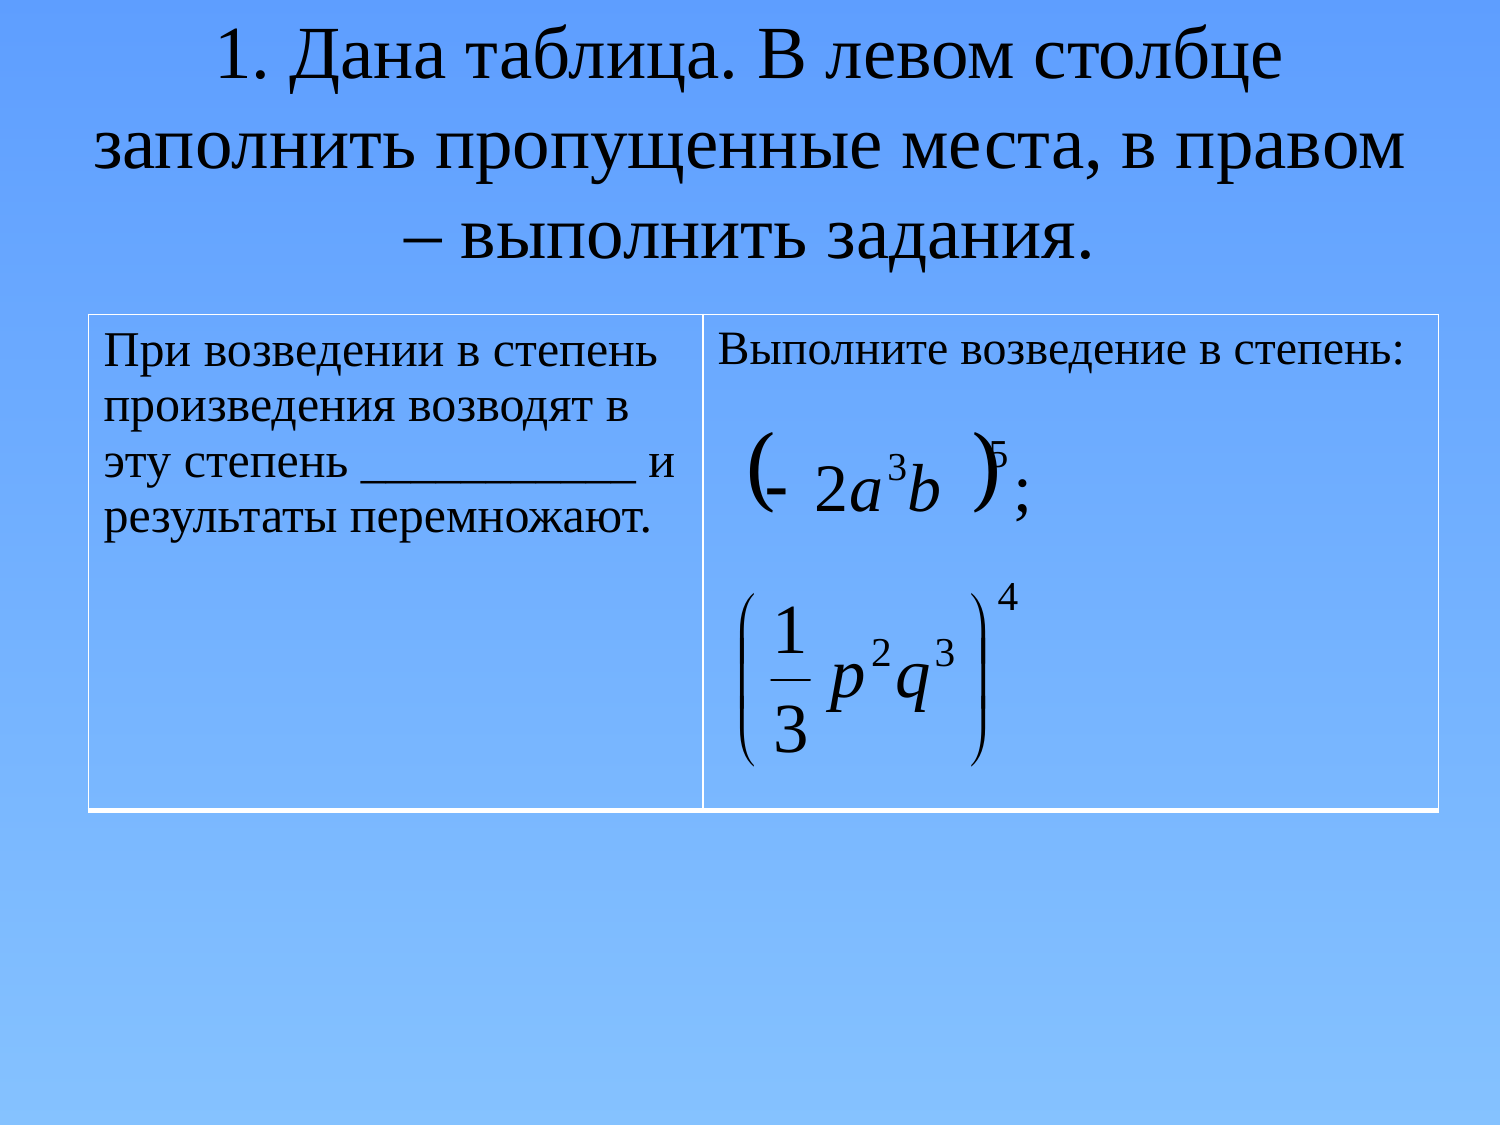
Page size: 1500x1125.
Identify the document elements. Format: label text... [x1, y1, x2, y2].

table_header При возведении в степень произведения возводят в эту степень ___________ и результаты перемножают. [89, 315, 702, 808]
title 1. Дана таблица. В левом столбце заполнить пропущенные места, в правом – выполнить задания. [75, 45, 1425, 233]
table_header Выполните возведение в степень: [704, 315, 1438, 808]
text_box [737, 420, 1045, 540]
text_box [726, 562, 1034, 781]
